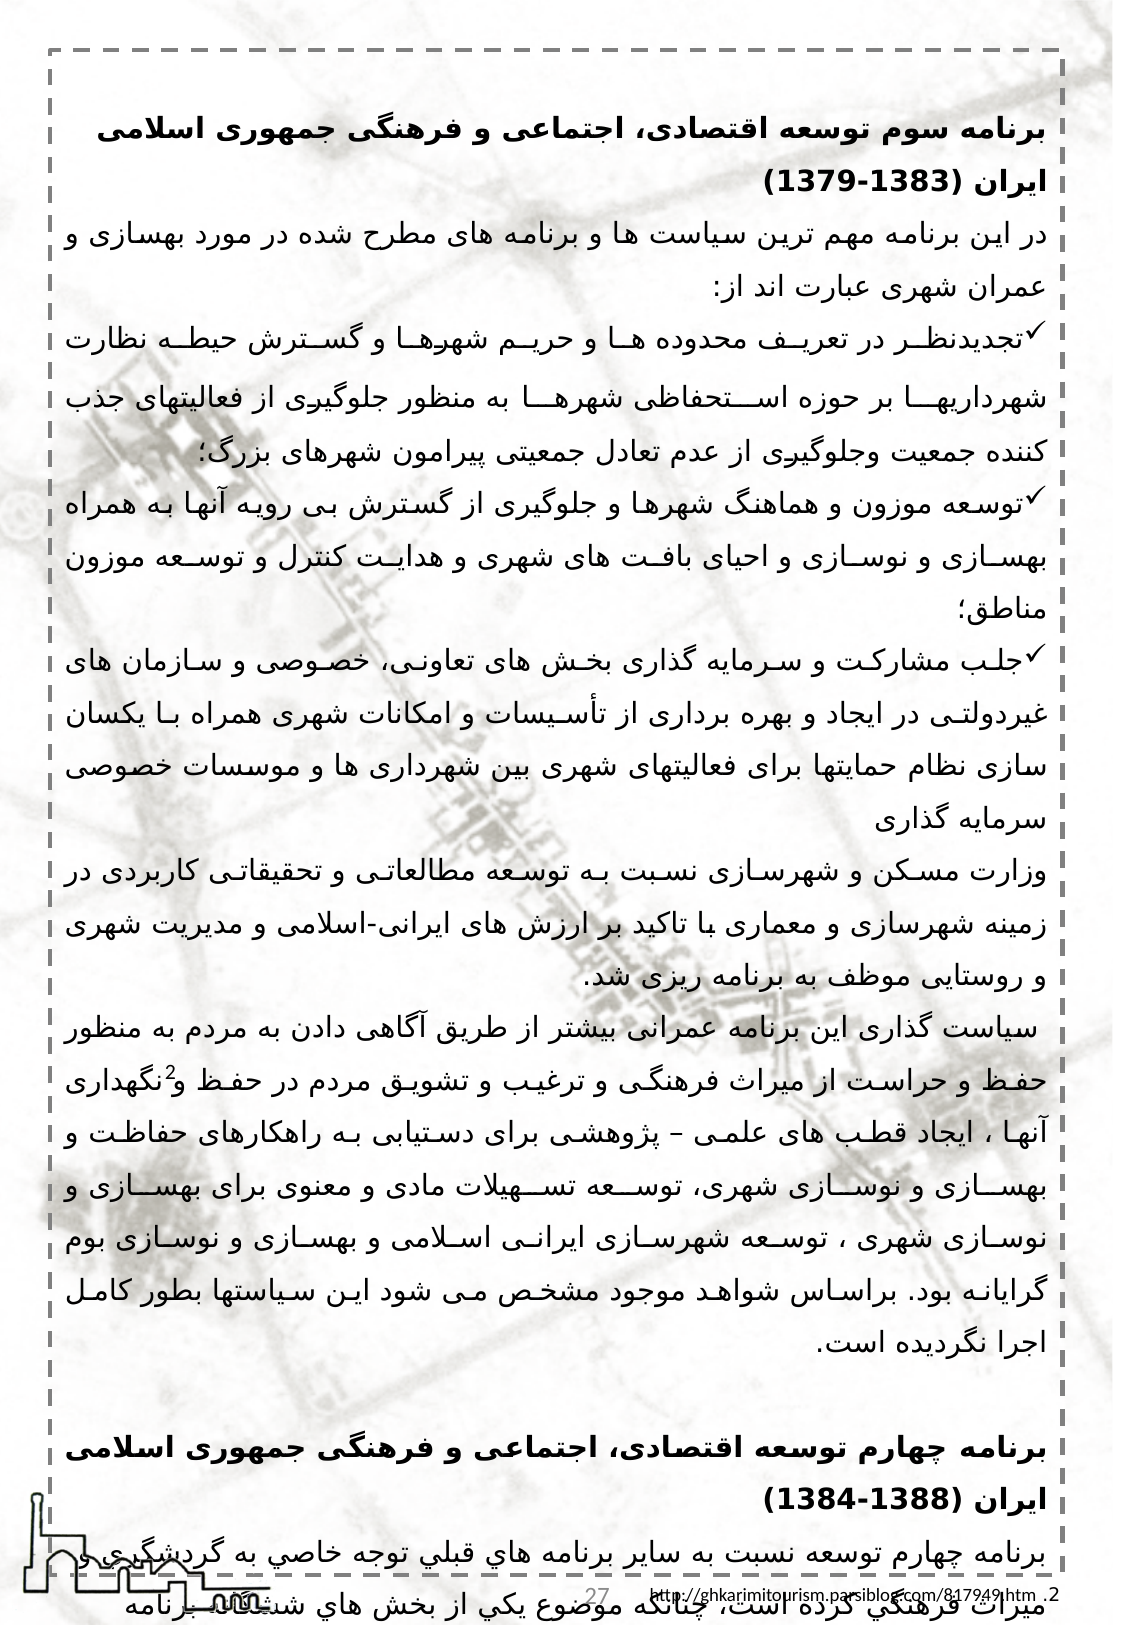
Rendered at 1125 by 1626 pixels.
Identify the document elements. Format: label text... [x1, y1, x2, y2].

text_box برنامه سوم توسعه اقتصادی، اجتماعی و فرهنگی جمهوری اسلامی ایران (1383-1379) در این برنامه مهم ترین سیاست ها و برنامه های مطرح شده در مورد بهسازی و عمران شهری عبارت اند از: تجدیدنظر در تعریف محدوده ها و حریم شهرها و گسترش حیطه نظارت شهرداریها بر حوزه استحفاظی شهرها به منظور جلوگیری از فعالیتهای جذب کننده جمعیت وجلوگیری از عدم تعادل جمعیتی پیرامون شهرهای بزرگ؛ توسعه موزون و هماهنگ شهرها و جلوگیری از گسترش بی رویه آنها به همراه بهسازی و نوسازی و احیای بافت های شهری و هدایت کنترل و توسعه موزون مناطق؛ جلب مشارکت و سرمایه گذاری بخش های تعاونی، خصوصی و سازمان های غیردولتی در ایجاد و بهره برداری از تأسیسات و امکانات شهری همراه با یکسان سازی نظام حمایتها برای فعالیتهای شهری بین شهرداری ها و موسسات خصوصی سرمایه گذاری وزارت مسکن و شهرسازی نسبت به توسعه مطالعاتی و تحقیقاتی کاربردی در زمینه شهرسازی و معماری با تاکید بر ارزش های ایرانی-اسلامی و مدیریت شهری و روستایی موظف به برنامه ریزی شد. سیاست گذاری این برنامه عمرانی بیشتر از طریق آگاهی دادن به مردم به منظور حفظ و حراست از میراث فرهنگی و ترغیب و تشویق مردم در حفظ و نگهداری آنها ، ایجاد قطب های علمی – پژوهشی برای دستیابی به راهکارهای حفاظت و بهسازی و نوسازی شهری، توسعه تسهیلات مادی و معنوی برای بهسازی و نوسازی شهری ، توسعه شهرسازی ایرانی اسلامی و بهسازی و نوسازی بوم گرایانه بود. براساس شواهد موجود مشخص می شود این سیاستها بطور کامل اجرا نگردیده است. برنامه چهارم توسعه اقتصادی، اجتماعی و فرهنگی جمهوری اسلامی ایران (1388-1384) برنامه چهارم توسعه نسبت به ساير برنامه هاي قبلي توجه خاصي به گردشگري و ميراث فرهنگي کرده است، چنانکه موضوع يکي از بخش هاي ششگانه برنامه (بخش چهارم)موضوع صيانت ازهويت فرهنگ اسلامي-ايراني، فصل نهم، توسعه فرهنگي، مشتمل بر15ماده (118-104)، در فرازهاي مختلف اين بخش به کرات بر توسعه آموزش، حمايت، حفاظت، پايداري و مشارکت بخش خصوصي، تبادلات فرهنگي با تکيه به گردشگري، فرهنگي و مذهبي تاکيد شده است با اين حال خطوط کلي برنامه چهارم راجع به توسعه گردشگري اينگونه تعيين شده است.(روزنامه رسمي- قانون برنامه چهارم، صص20-1) الف-مکلف کردن دولت جهت رونق اقتصاد فرهنگي (ماده104)از جمله اصطلاح قوانين و موانع انحصاري، تصويب و ابلاغ استاندارد بهره مندي تقاضاهاي فرهنگي، گردشگري نقاط مختلف کشور، توسعه ساختاري و استفاده از [48, 1378, 1065, 1575]
text_box 2. http://ghkarimitourism.parsiblog.com/817949.htm [210, 1575, 362, 1613]
picture [0, 255, 1125, 1369]
text_box 27 [362, 1550, 625, 1625]
picture [13, 1419, 275, 1625]
text_box برنامه سوم توسعه اقتصادی، اجتماعی و فرهنگی جمهوری اسلامی ایران (1383-1379) در این برنامه مهم ترین سیاست ها و برنامه های مطرح شده در مورد بهسازی و عمران شهری عبارت اند از: تجدیدنظر در تعریف محدوده ها و حریم شهرها و گسترش حیطه نظارت شهرداریها بر حوزه استحفاظی شهرها به منظور جلوگیری از فعالیتهای جذب کننده جمعیت وجلوگیری از عدم تعادل جمعیتی پیرامون شهرهای بزرگ؛ توسعه موزون و هماهنگ شهرها و جلوگیری از گسترش بی رویه آنها به همراه بهسازی و نوسازی و احیای بافت های شهری و هدایت کنترل و توسعه موزون مناطق؛ جلب مشارکت و سرمایه گذاری بخش های تعاونی، خصوصی و سازمان های غیردولتی در ایجاد و بهره برداری از تأسیسات و امکانات شهری همراه با یکسان سازی نظام حمایتها برای فعالیتهای شهری بین شهرداری ها و موسسات خصوصی سرمایه گذاری وزارت مسکن و شهرسازی نسبت به توسعه مطالعاتی و تحقیقاتی کاربردی در زمینه شهرسازی و معماری با تاکید بر ارزش های ایرانی-اسلامی و مدیریت شهری و روستایی موظف به برنامه ریزی شد. سیاست گذاری این برنامه عمرانی بیشتر از طریق آگاهی دادن به مردم به منظور حفظ و حراست از میراث فرهنگی و ترغیب و تشویق مردم در حفظ و نگهداری آنها ، ایجاد قطب های علمی – پژوهشی برای دستیابی به راهکارهای حفاظت و بهسازی و نوسازی شهری، توسعه تسهیلات مادی و معنوی برای بهسازی و نوسازی شهری ، توسعه شهرسازی ایرانی اسلامی و بهسازی و نوسازی بوم گرایانه بود. براساس شواهد موجود مشخص می شود این سیاستها بطور کامل اجرا نگردیده است. برنامه چهارم توسعه اقتصادی، اجتماعی و فرهنگی جمهوری اسلامی ایران (1388-1384) برنامه چهارم توسعه نسبت به ساير برنامه هاي قبلي توجه خاصي به گردشگري و ميراث فرهنگي کرده است، چنانکه موضوع يکي از بخش هاي ششگانه برنامه (بخش چهارم)موضوع صيانت ازهويت فرهنگ اسلامي-ايراني، فصل نهم، توسعه فرهنگي، مشتمل بر15ماده (118-104)، در فرازهاي مختلف اين بخش به کرات بر توسعه آموزش، حمايت، حفاظت، پايداري و مشارکت بخش خصوصي، تبادلات فرهنگي با تکيه به گردشگري، فرهنگي و مذهبي تاکيد شده است با اين حال خطوط کلي برنامه چهارم راجع به توسعه گردشگري اينگونه تعيين شده است.(روزنامه رسمي- قانون برنامه چهارم، صص20-1) الف-مکلف کردن دولت جهت رونق اقتصاد فرهنگي (ماده104)از جمله اصطلاح قوانين و موانع انحصاري، تصويب و ابلاغ استاندارد بهره مندي تقاضاهاي فرهنگي، گردشگري نقاط مختلف کشور، توسعه ساختاري و استفاده از [48, 48, 1065, 254]
text_box 2. http://ghkarimitourism.parsiblog.com/817949.htm [625, 1575, 1075, 1613]
